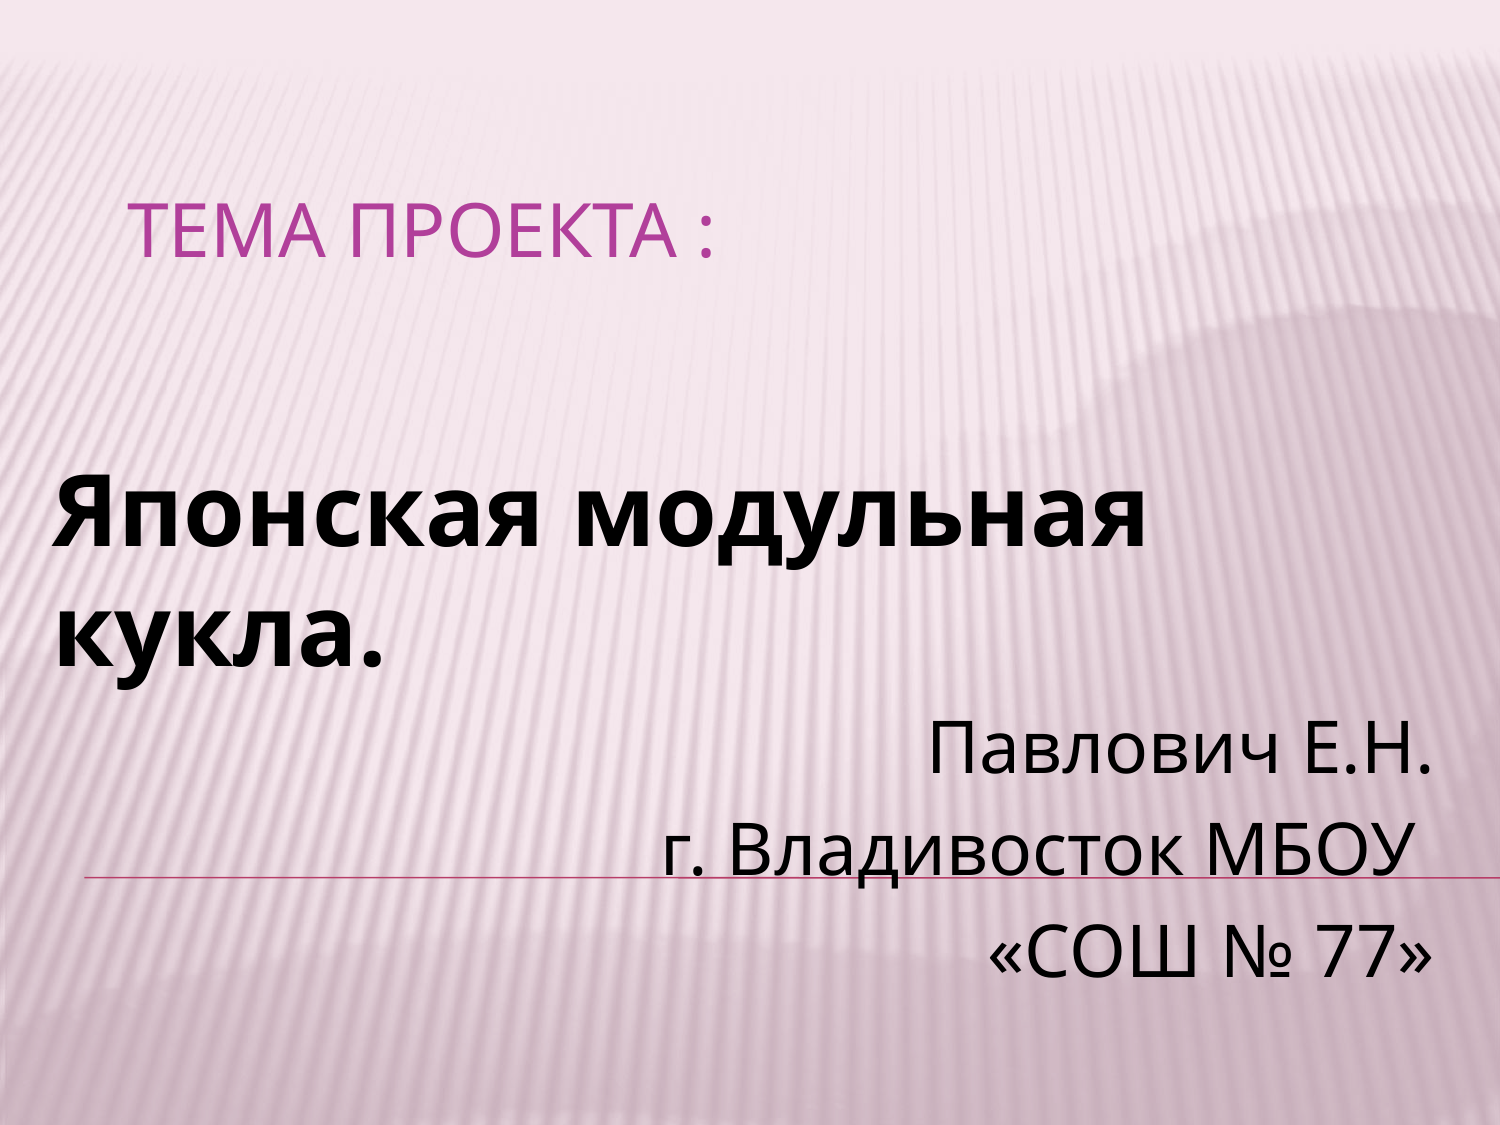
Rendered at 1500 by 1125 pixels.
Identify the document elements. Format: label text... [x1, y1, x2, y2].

title Тема проекта : [112, 174, 1388, 337]
subtitle Японская модульная кукла. Павлович Е.Н. г. Владивосток МБОУ «СОШ № 77» [37, 337, 1450, 1000]
